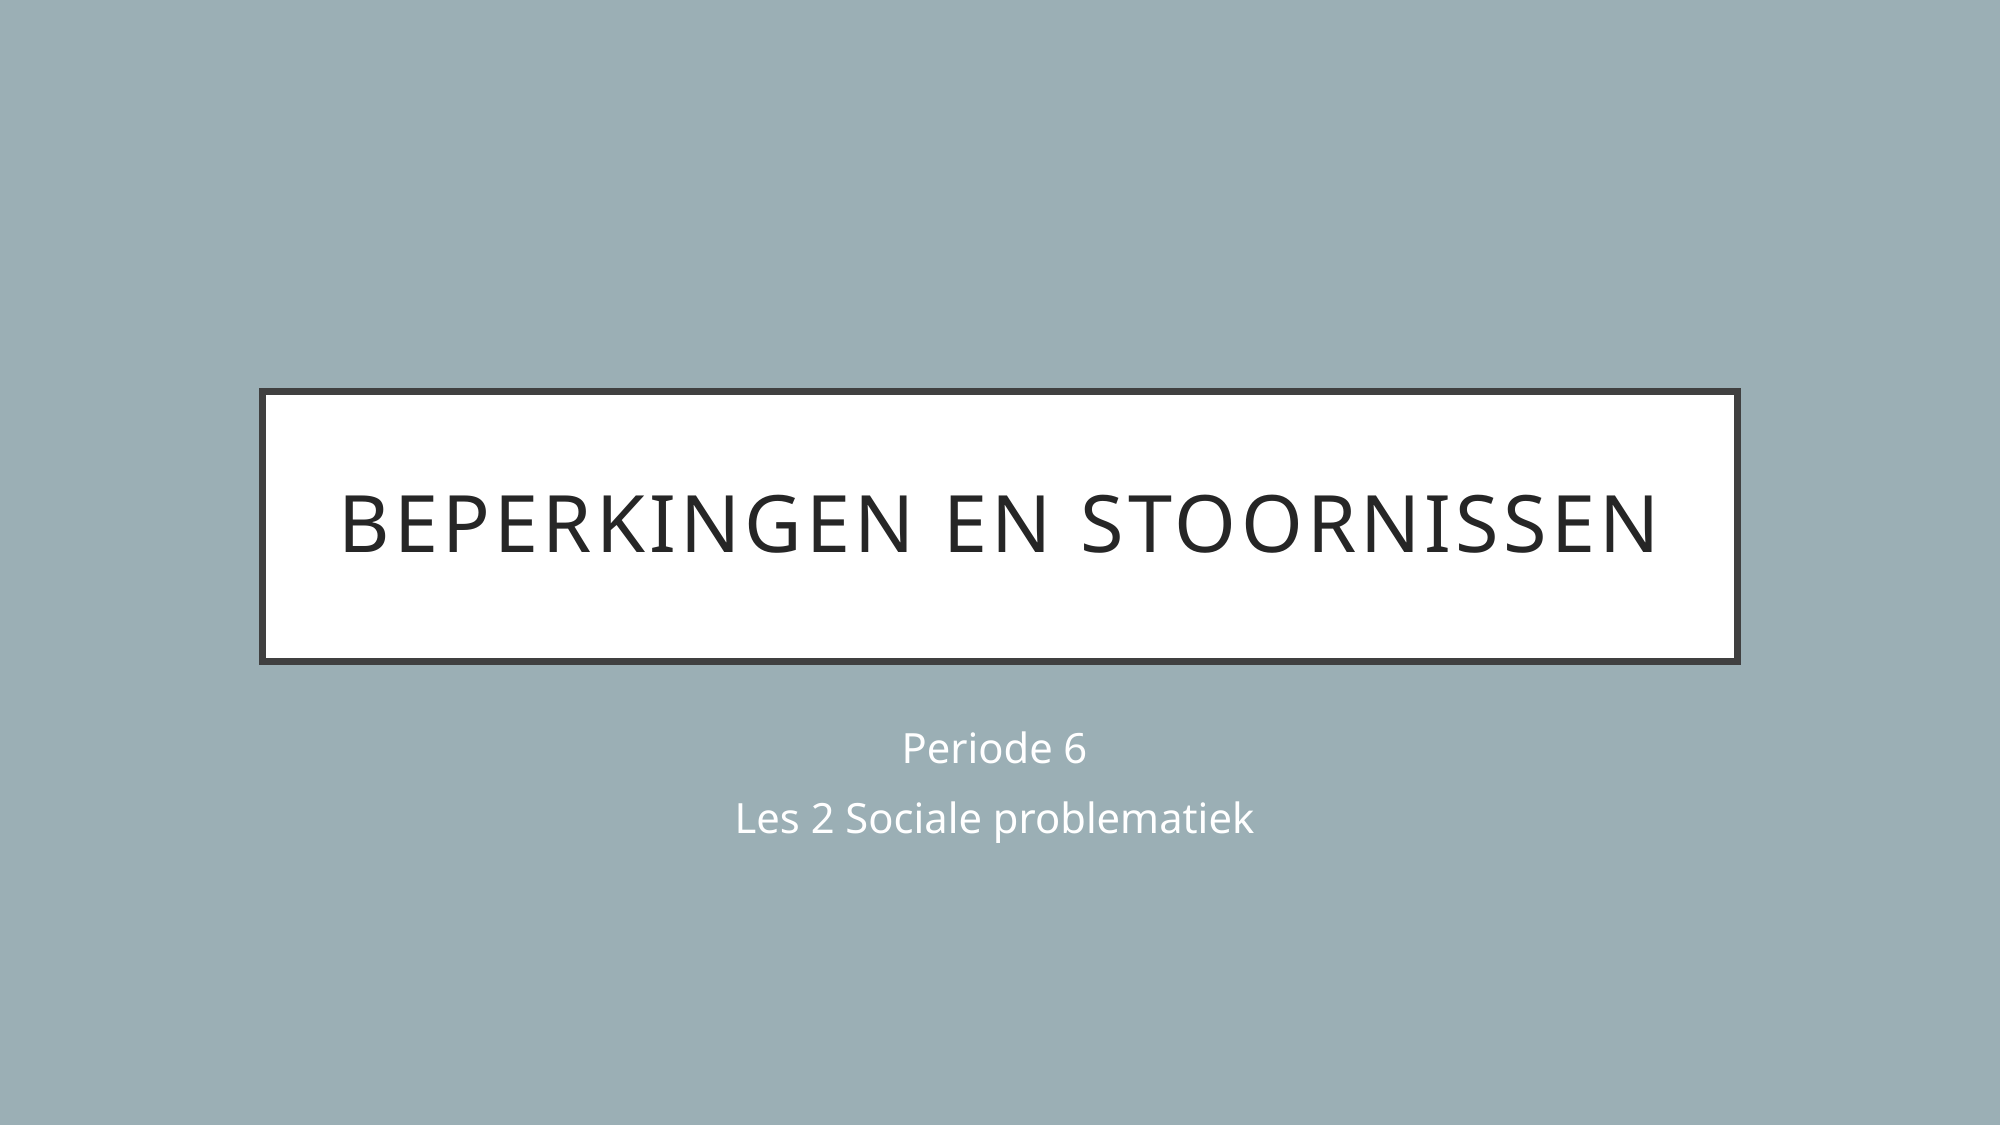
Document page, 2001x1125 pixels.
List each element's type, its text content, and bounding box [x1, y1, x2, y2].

subtitle Periode 6 Les 2 Sociale problematiek [442, 713, 1558, 918]
title Beperkingen en stoornissen [259, 388, 1741, 665]
